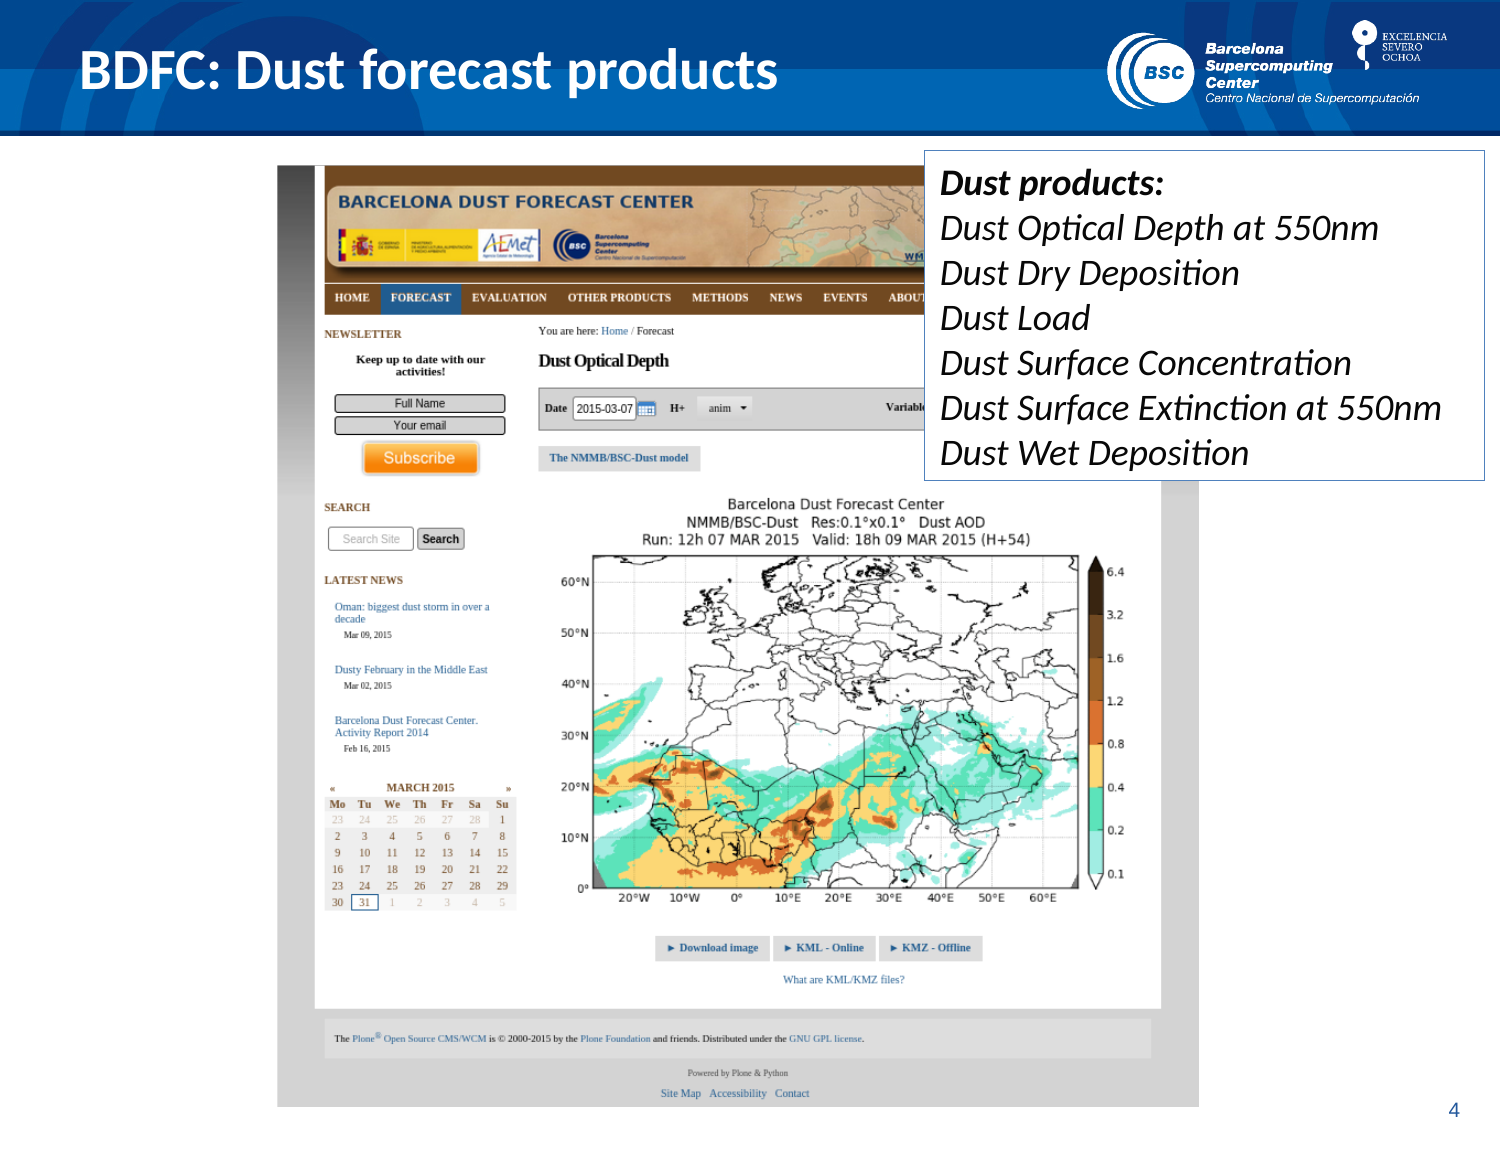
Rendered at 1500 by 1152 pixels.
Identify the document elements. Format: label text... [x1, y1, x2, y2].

picture [0, 0, 1500, 136]
title BDFC: Dust forecast products [65, 23, 1081, 138]
text_box Dust products: Dust Optical Depth at 550nm Dust Dry Deposition Dust Load Dust Surface Concentration Dust Surface Extinction at 550nm Dust Wet Deposition [924, 150, 1485, 481]
picture [277, 165, 1200, 1107]
